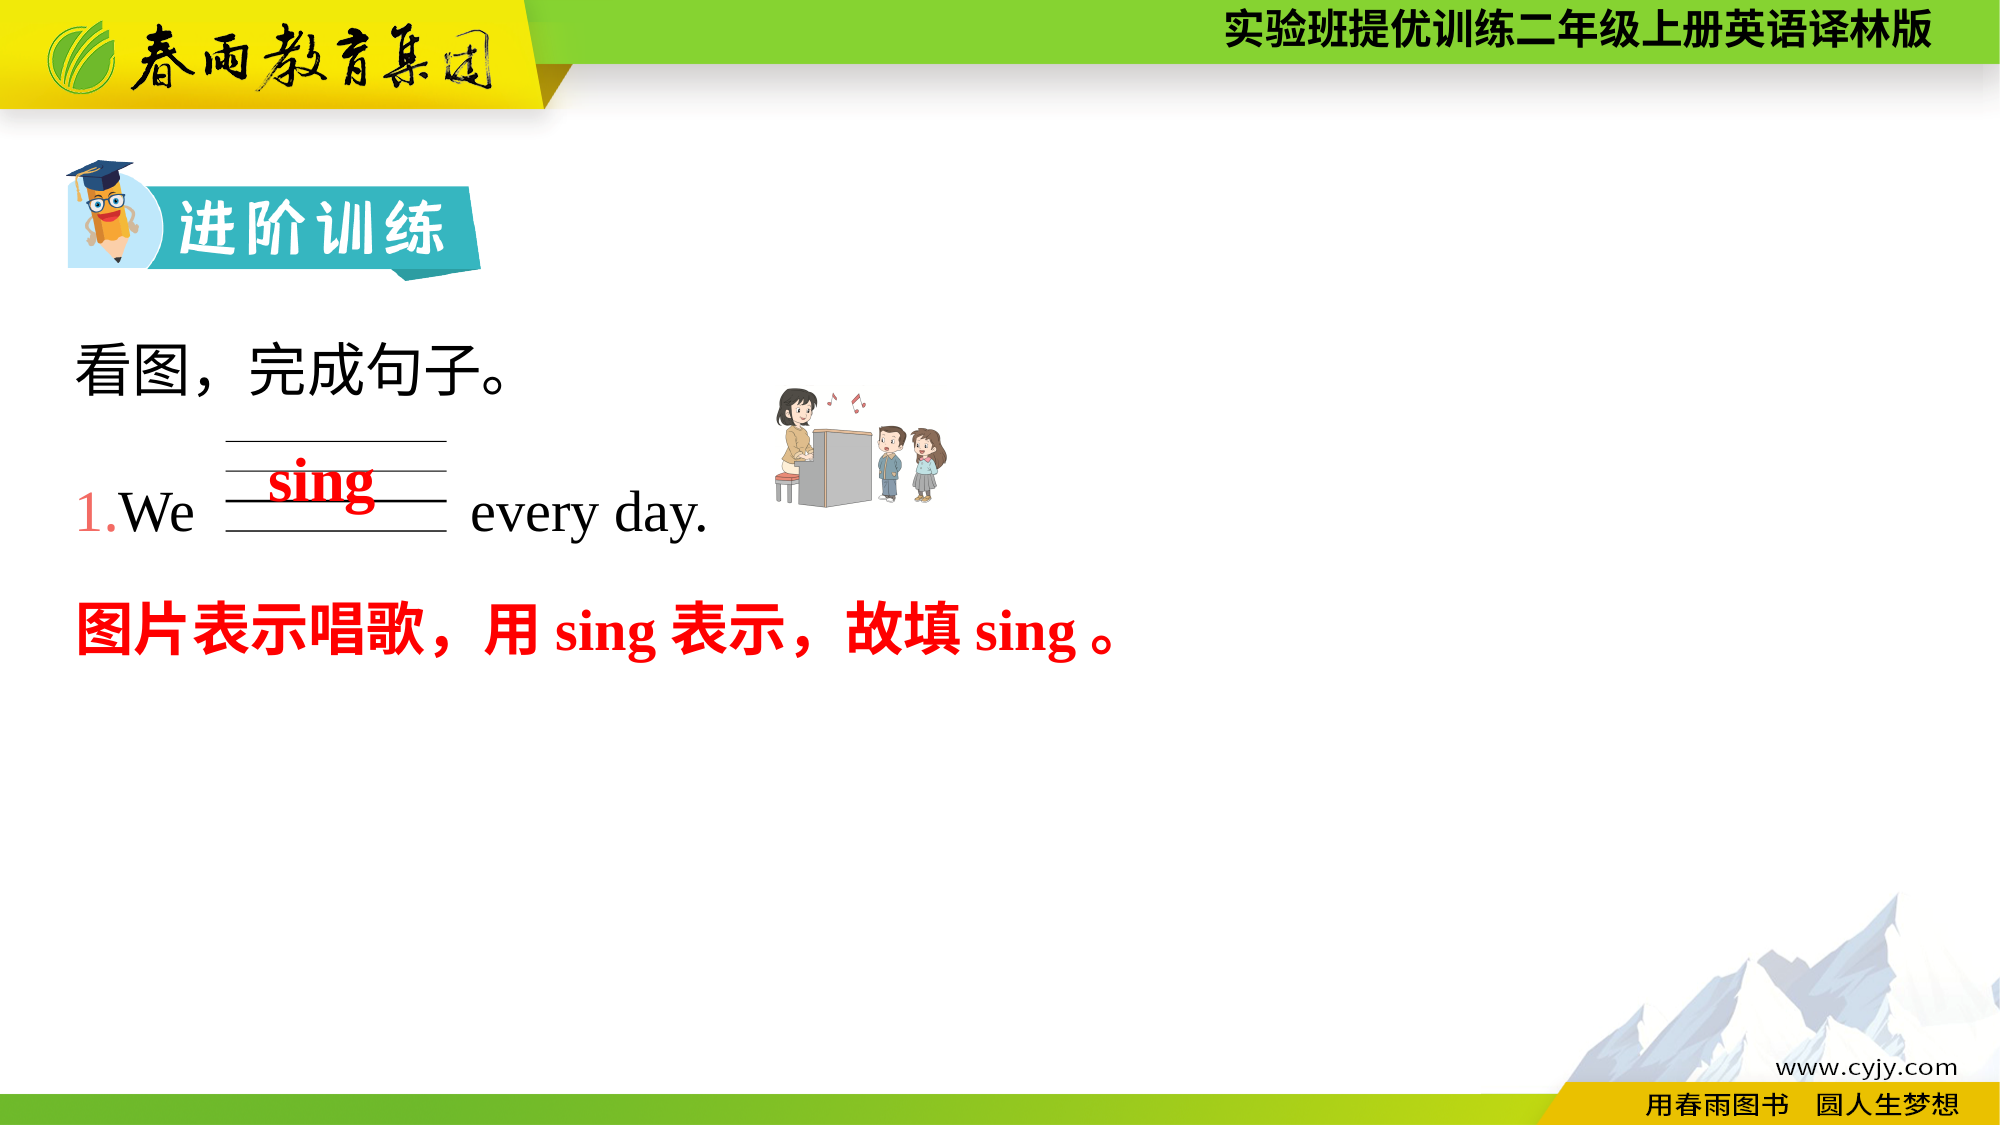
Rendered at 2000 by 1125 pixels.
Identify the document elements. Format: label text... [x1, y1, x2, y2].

text_box 图片表示唱歌，用sing表示，故填sing。 [60, 549, 1945, 670]
picture [0, 0, 2000, 1125]
list 看图，完成句子。 1.We every day. [59, 255, 1944, 554]
